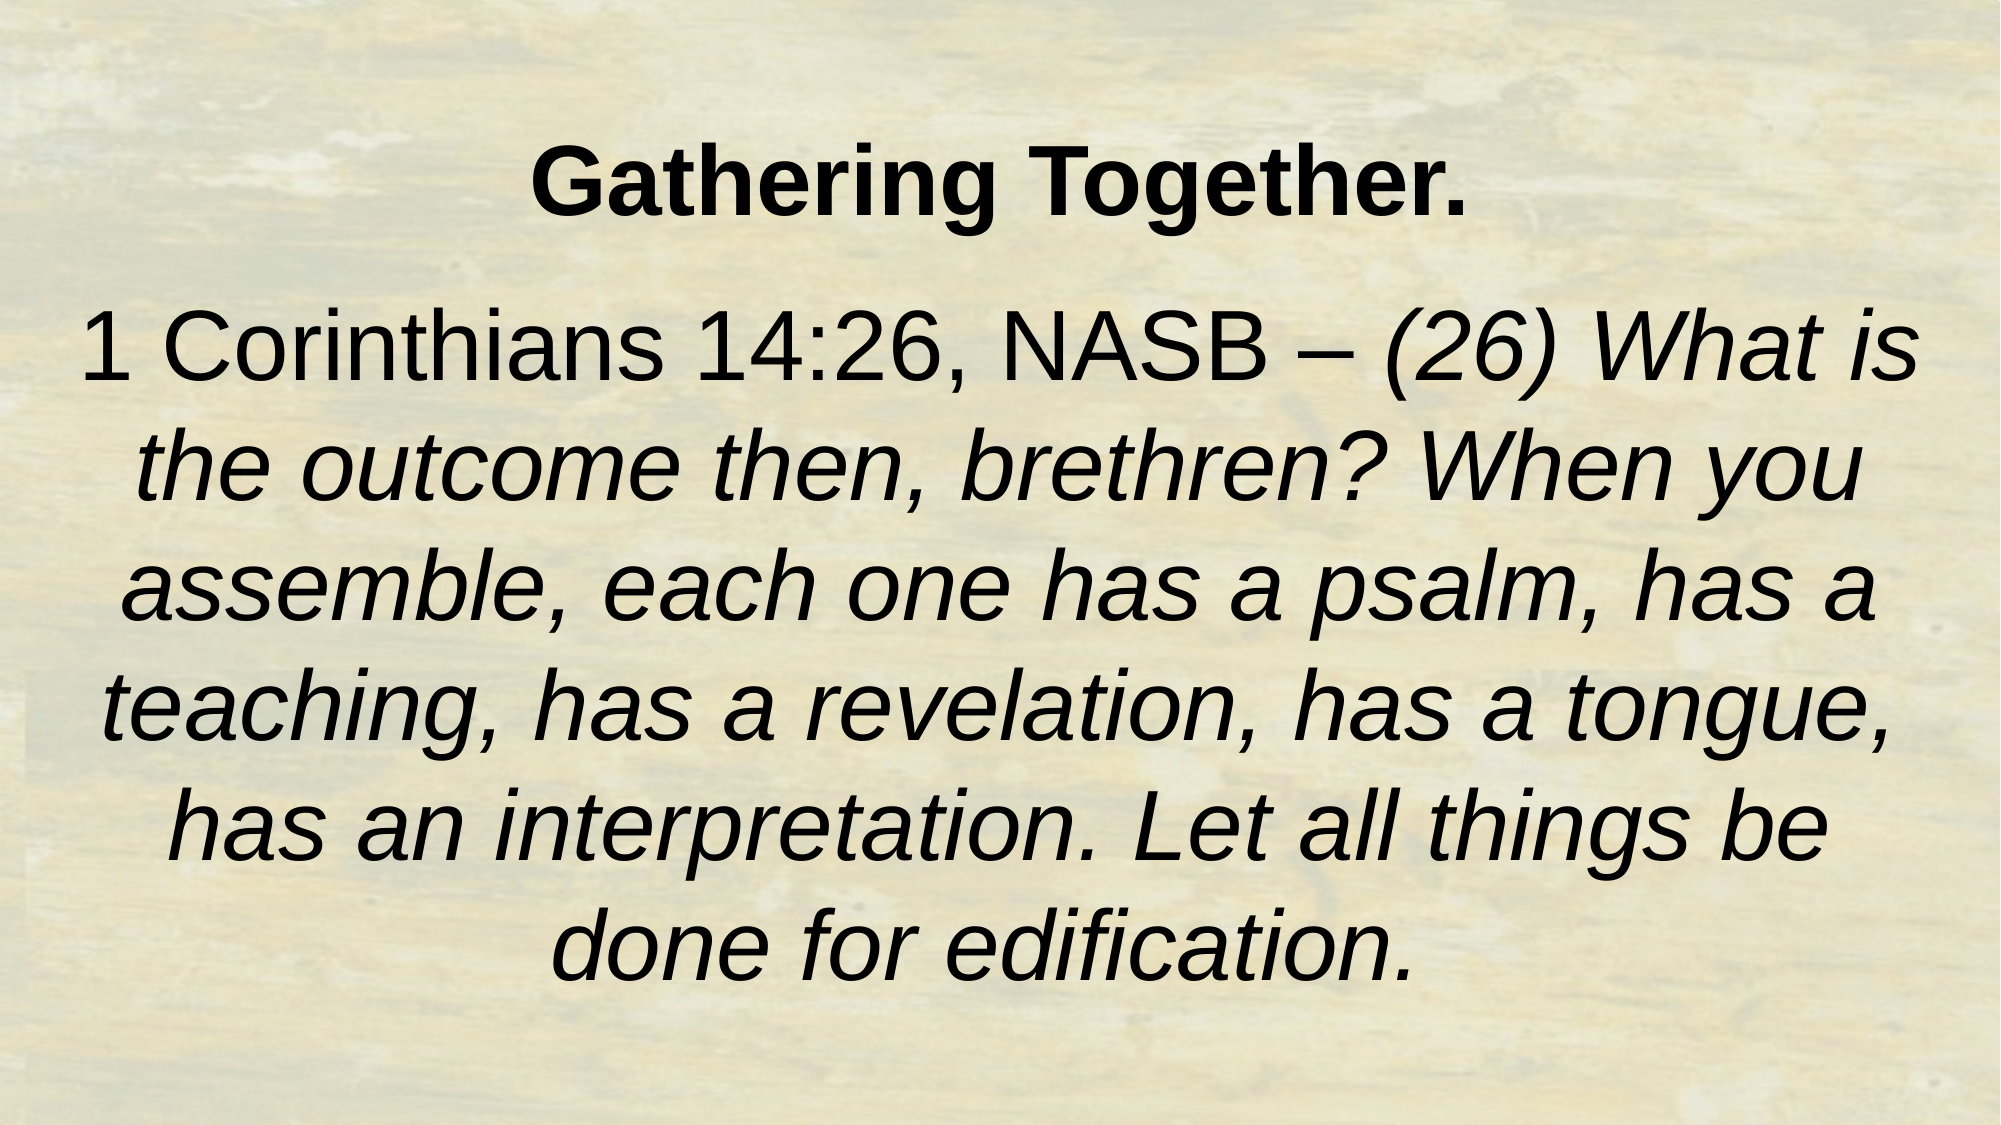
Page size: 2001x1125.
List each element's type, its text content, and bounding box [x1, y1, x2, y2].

picture [0, 0, 2001, 1125]
text_box Gathering Together. 1 Corinthians 14:26, NASB – (26) What is the outcome then, brethren? When you assemble, each one has a psalm, has a teaching, has a revelation, has a tongue, has an interpretation. Let all things be done for edification. [57, 108, 1943, 1008]
